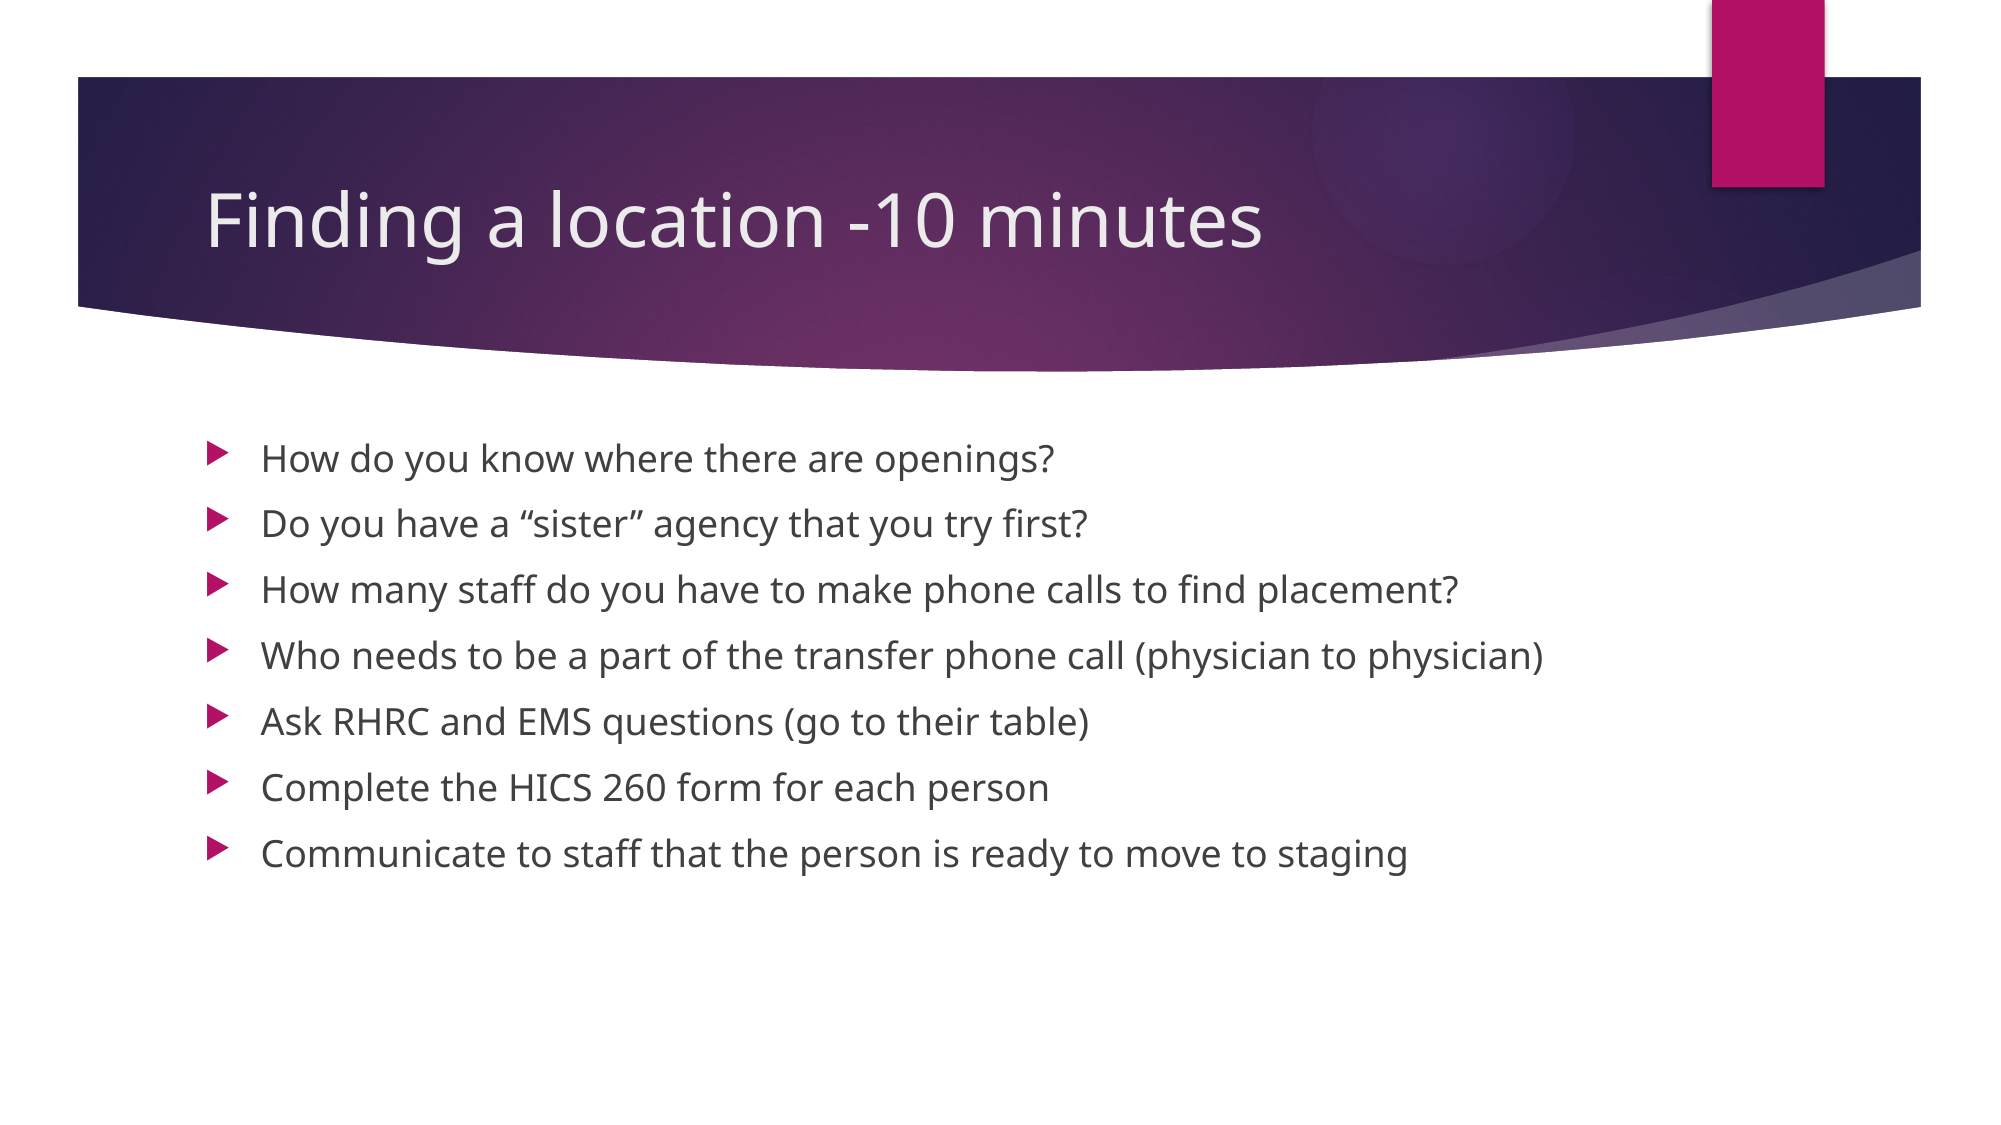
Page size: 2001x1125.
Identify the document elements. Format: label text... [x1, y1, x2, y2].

title Finding a location -10 minutes [189, 159, 1627, 276]
list How do you know where there are openings? Do you have a “sister” agency that you try first? How many staff do you have to make phone calls to find placement? Who needs to be a part of the transfer phone call (physician to physician) Ask RHRC and EMS questions (go to their table) Complete the HICS 260 form for each person Communicate to staff that the person is ready to move to staging [189, 427, 1638, 1048]
